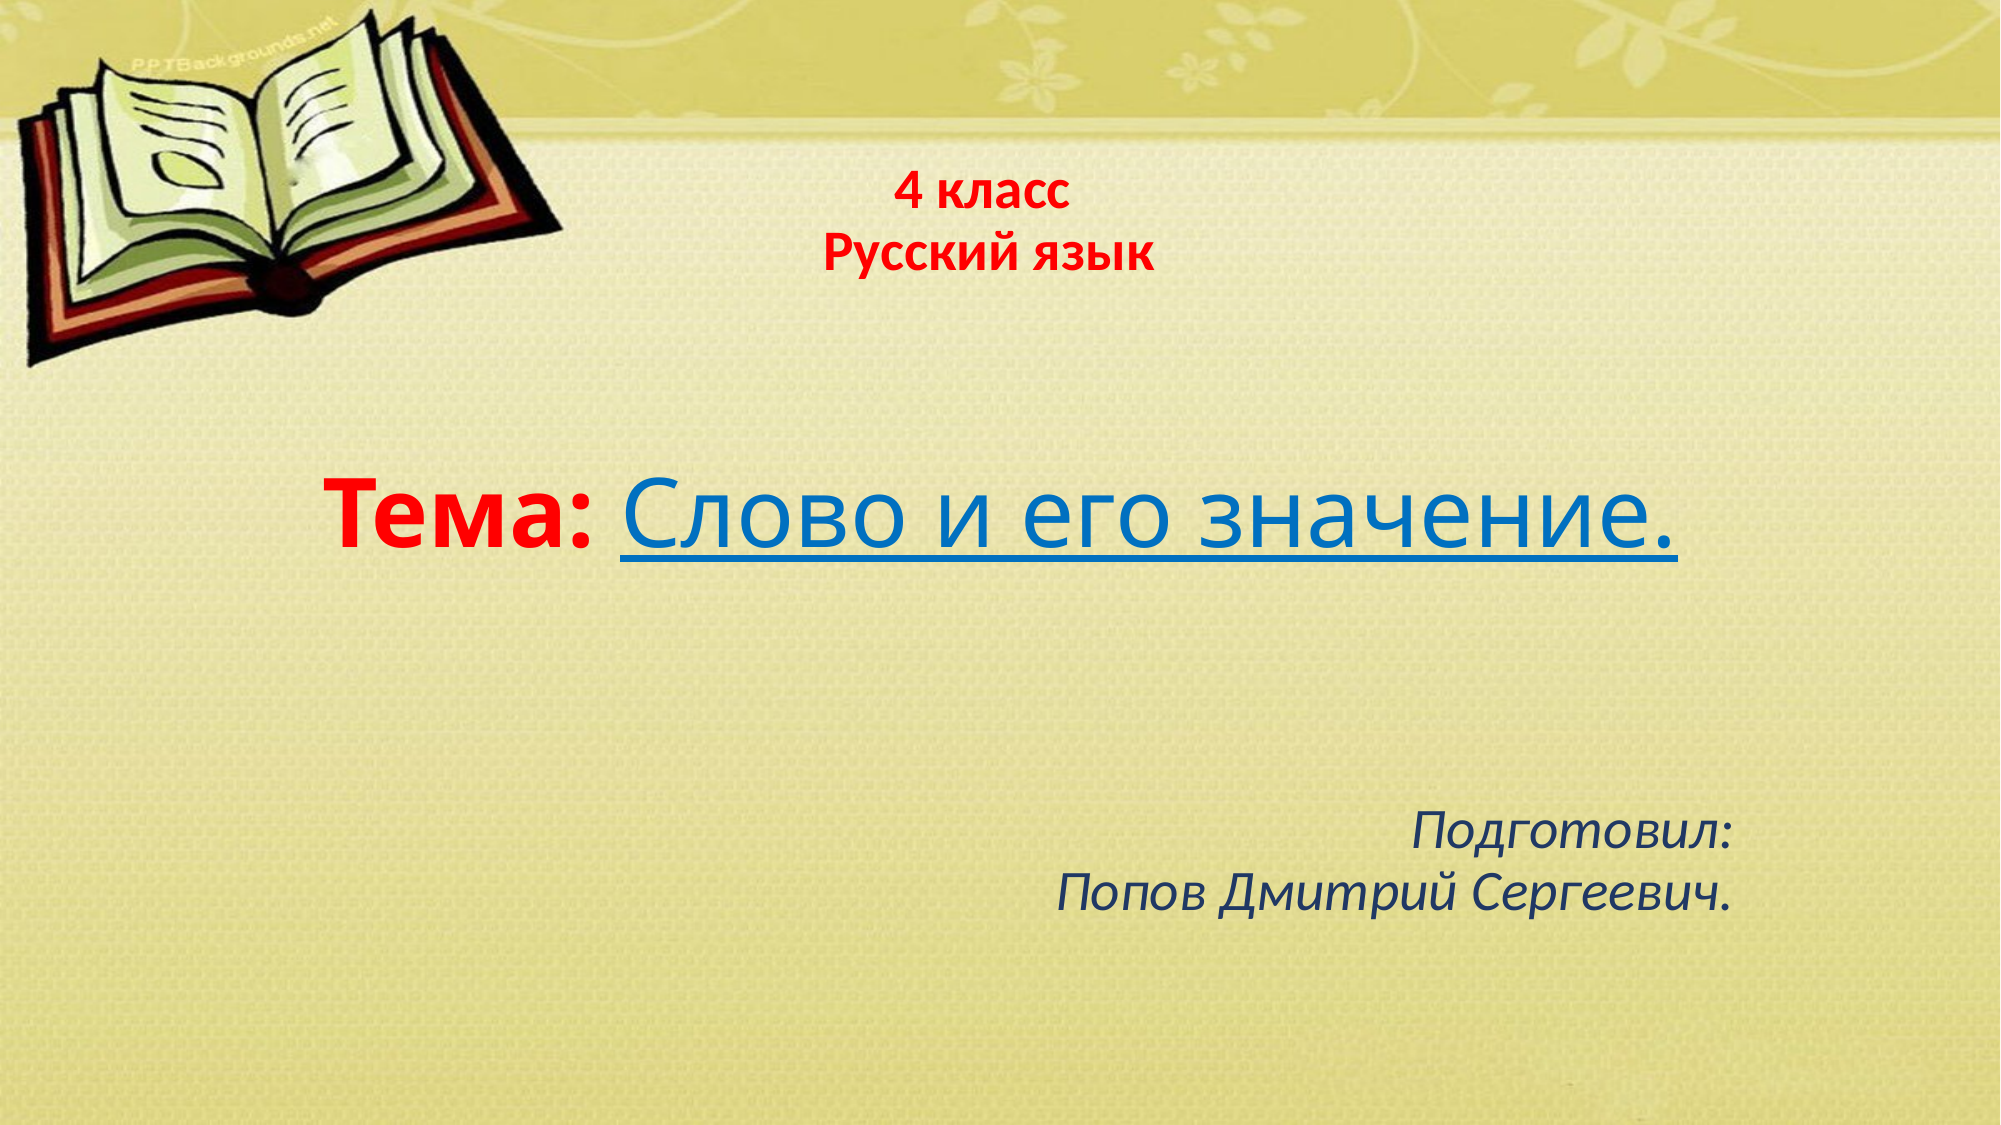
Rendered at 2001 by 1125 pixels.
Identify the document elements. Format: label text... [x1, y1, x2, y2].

subtitle 4 класс Русский язык [239, 151, 1740, 291]
picture [0, 0, 2001, 1125]
text_box Подготовил: Попов Дмитрий Сергеевич. [249, 791, 1750, 932]
title Тема: Слово и его значение. [249, 368, 1750, 576]
